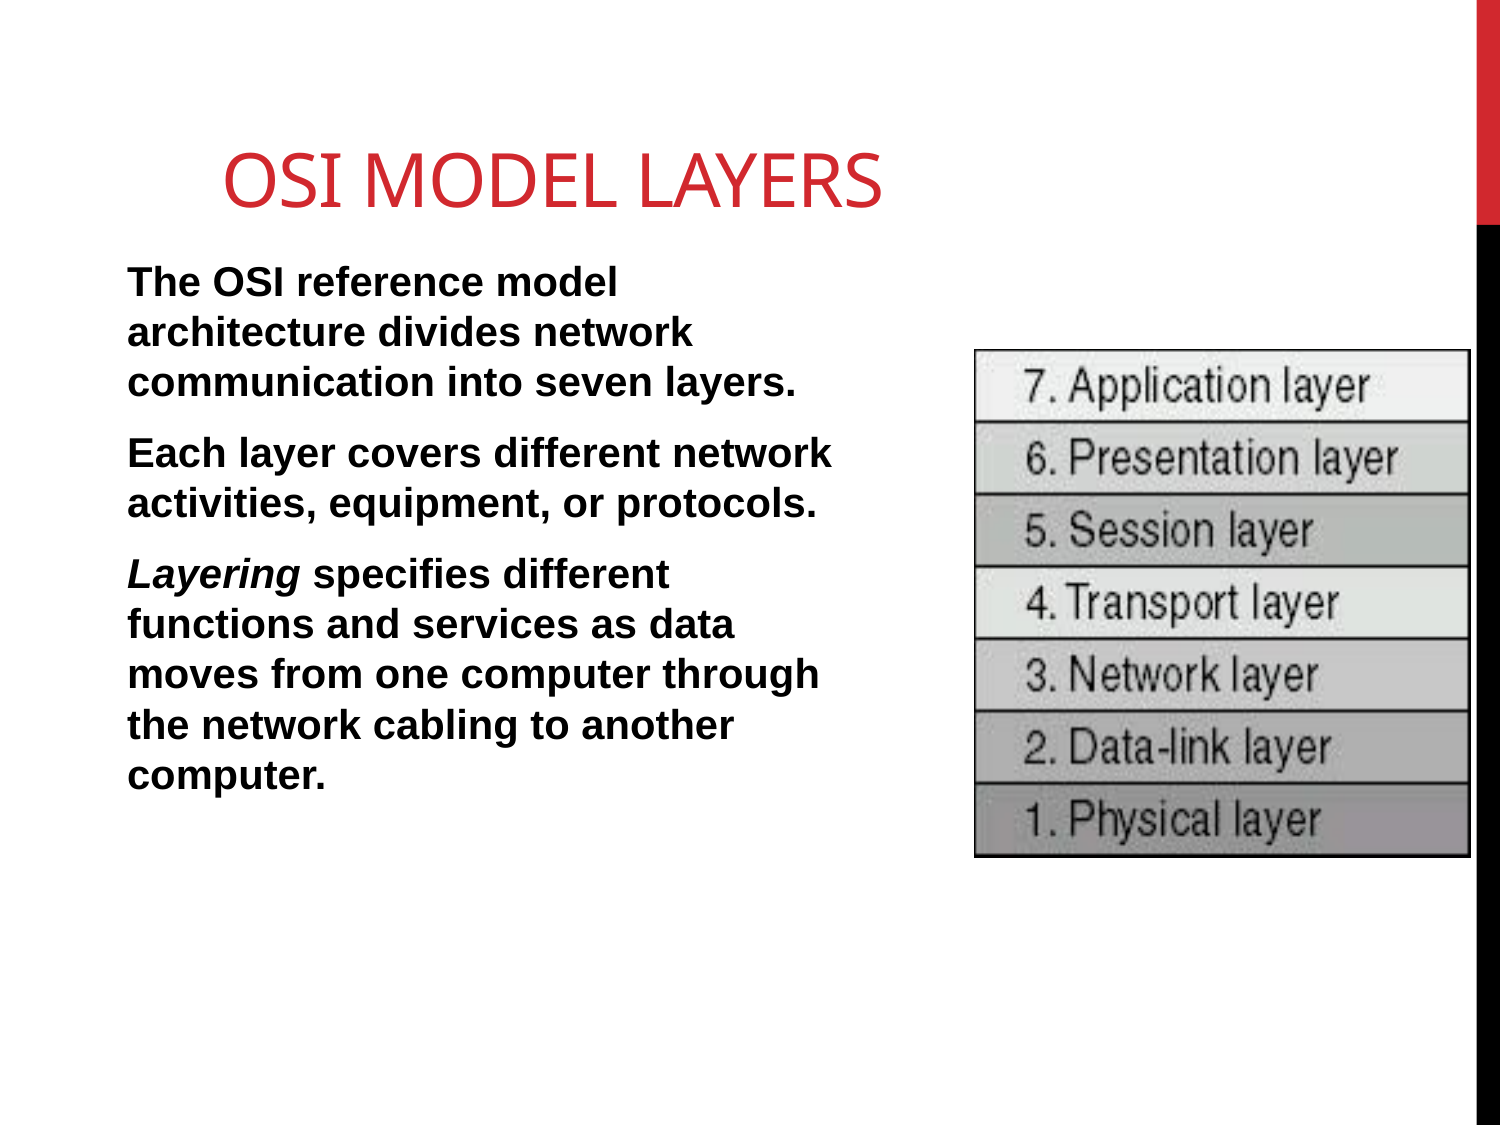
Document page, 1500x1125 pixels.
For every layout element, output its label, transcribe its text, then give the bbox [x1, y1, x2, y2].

title OSI Model Layers [206, 42, 1437, 231]
picture [973, 349, 1472, 859]
list The OSI reference model architecture divides network communication into seven layers. Each layer covers different network activities, equipment, or protocols. Layering specifies different functions and services as data moves from one computer through the network cabling to another computer. [112, 247, 869, 1035]
